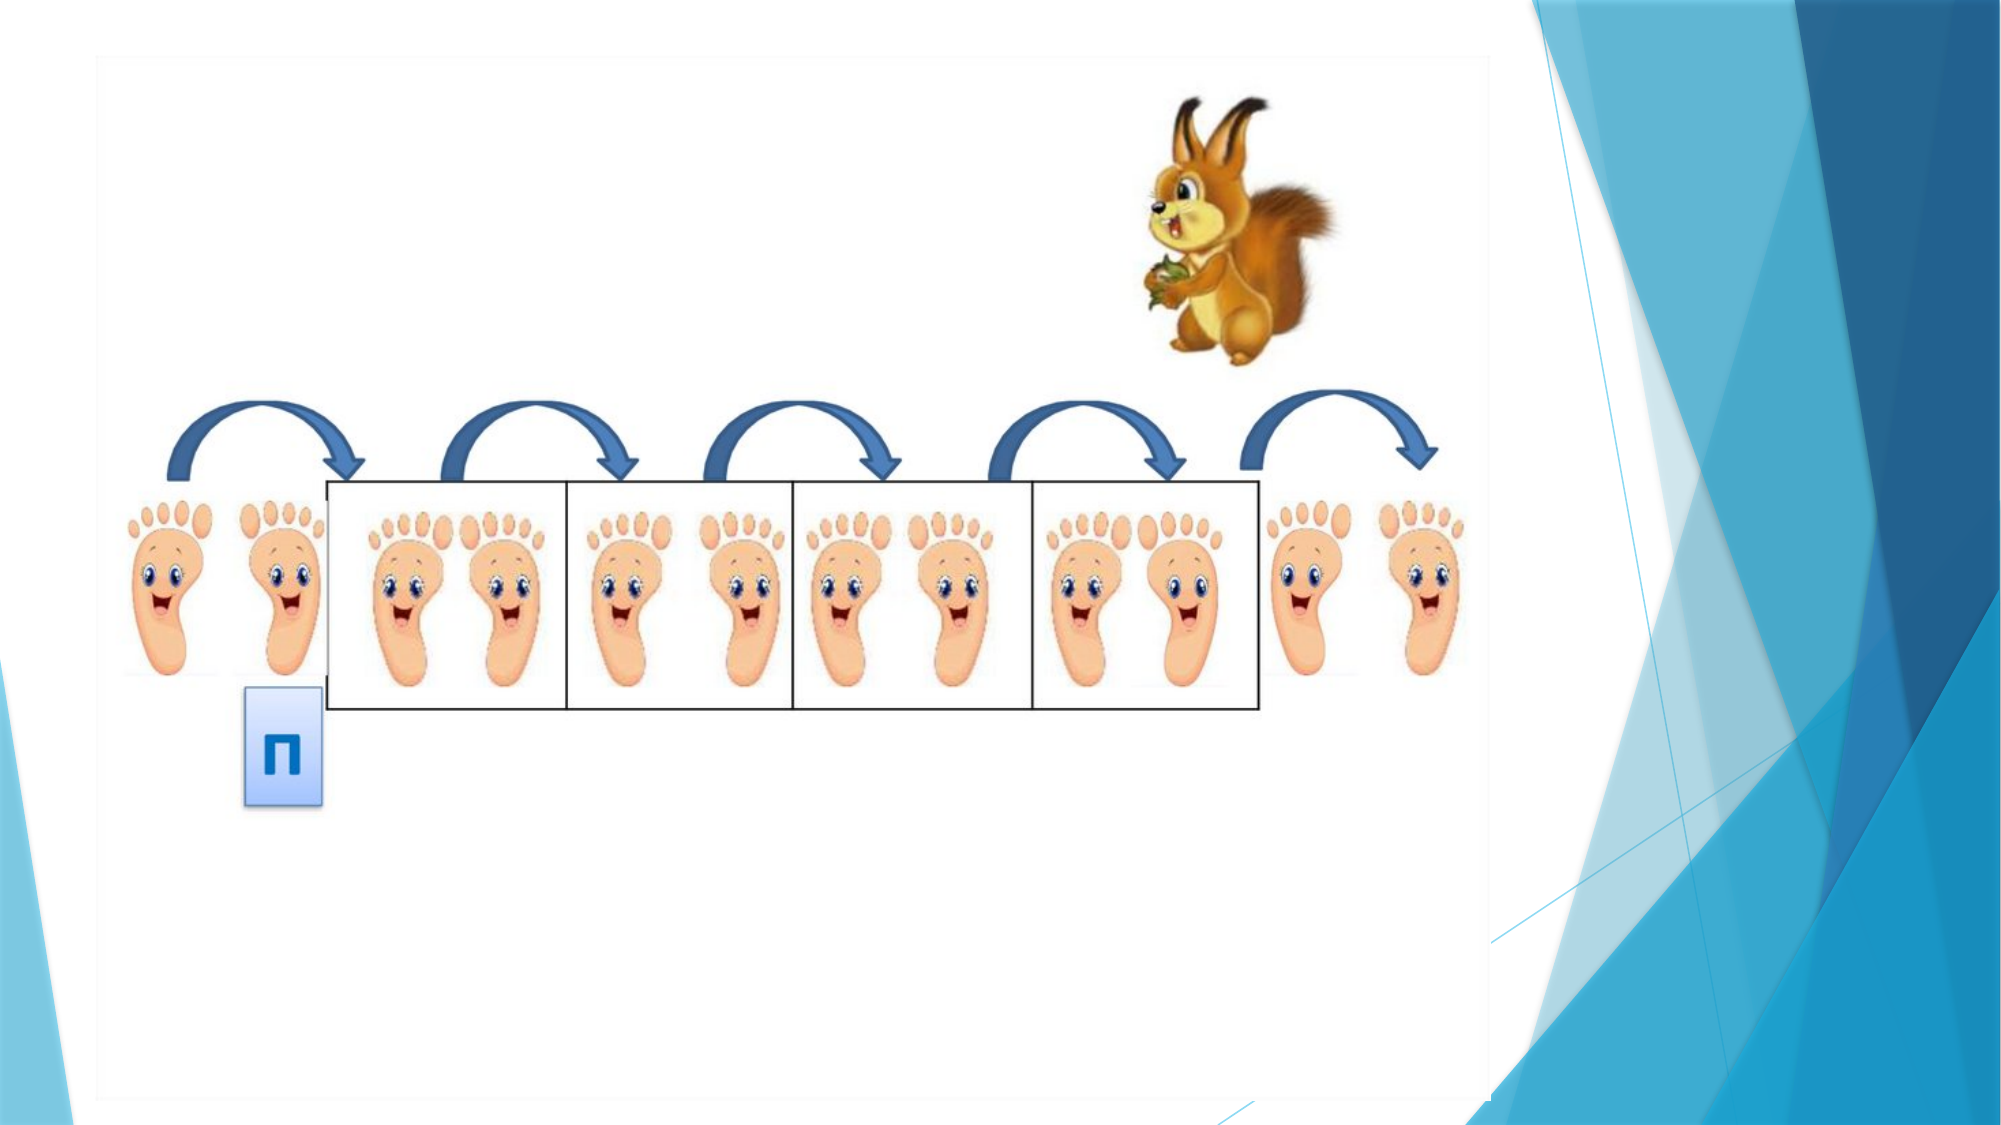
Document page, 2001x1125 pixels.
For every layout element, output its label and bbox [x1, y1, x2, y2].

picture [94, 55, 1492, 1102]
